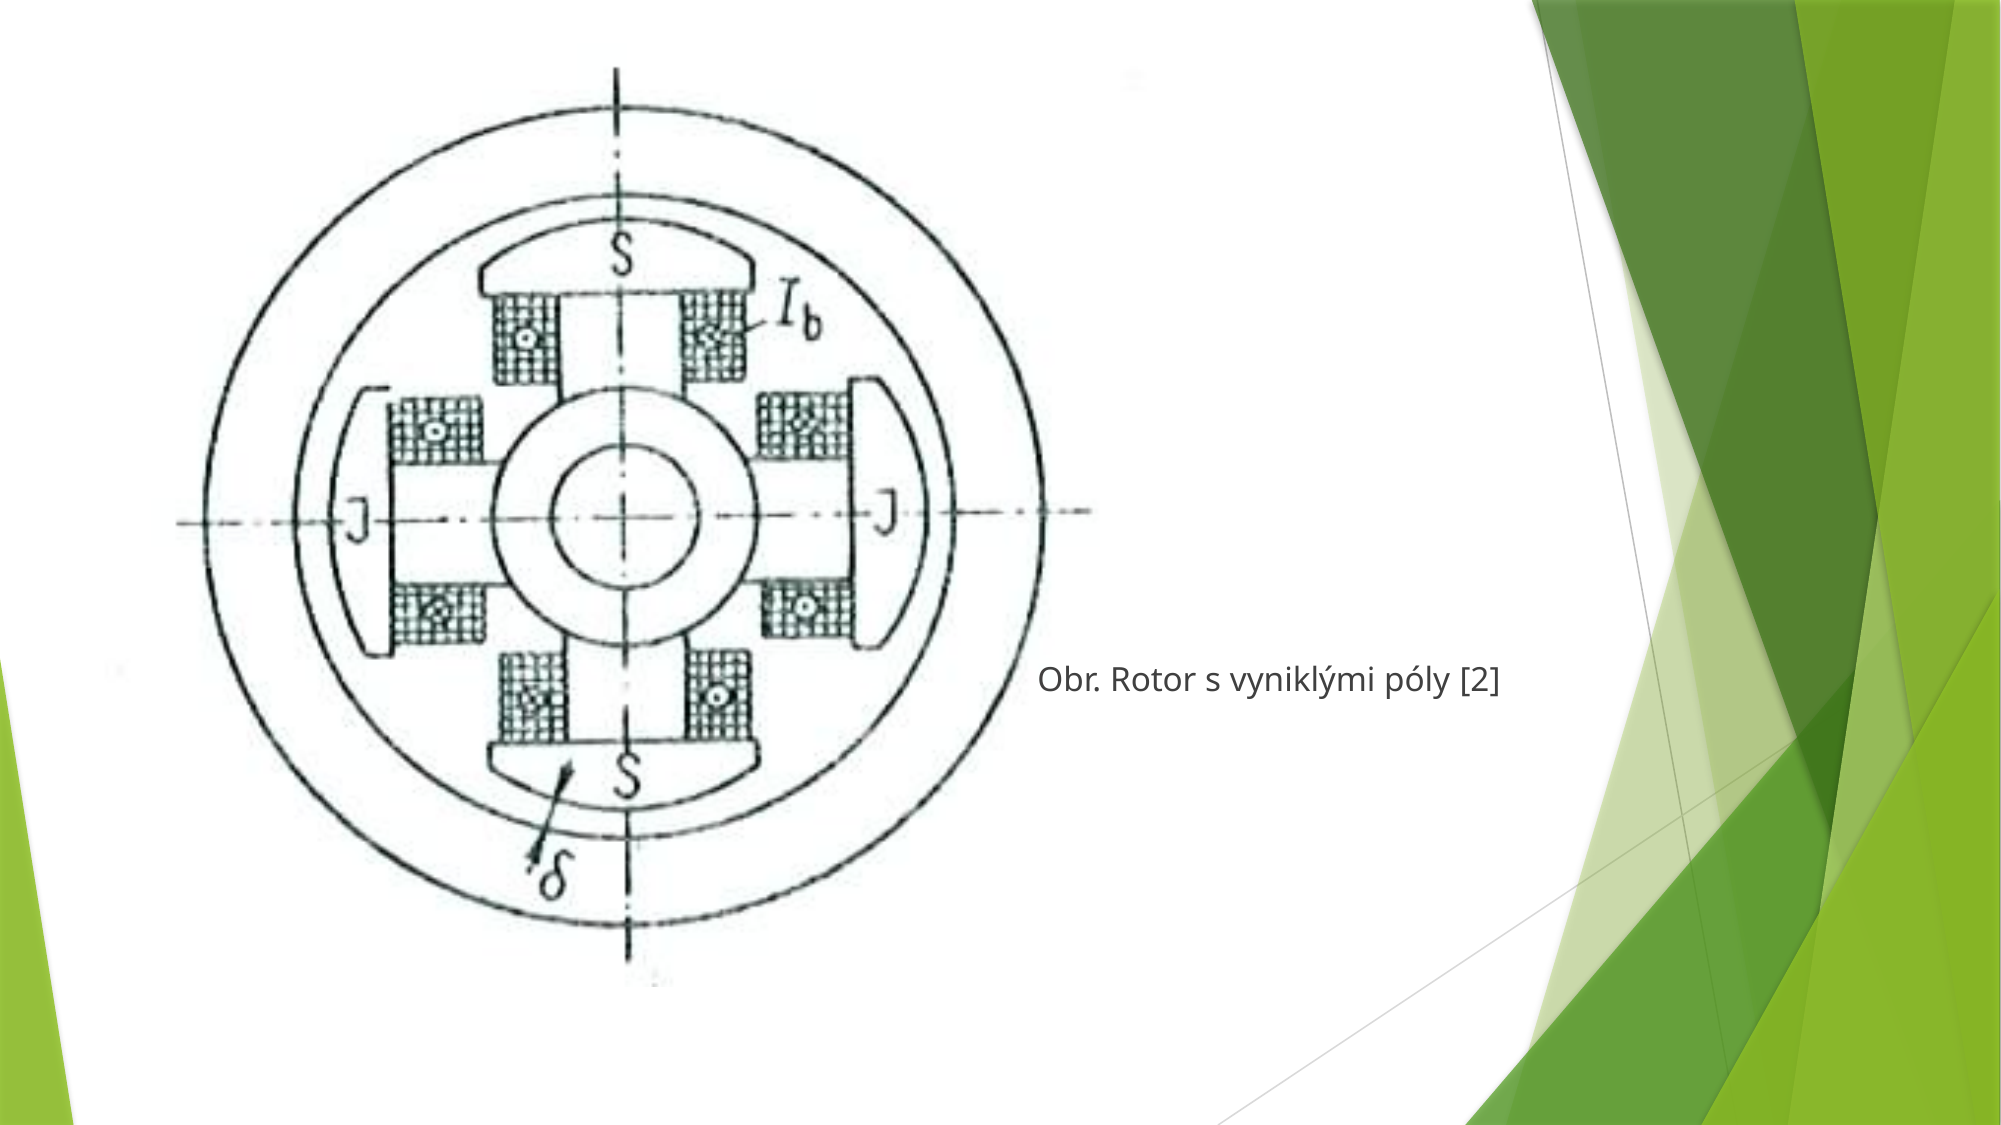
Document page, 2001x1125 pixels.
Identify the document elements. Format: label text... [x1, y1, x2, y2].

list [64, 22, 1171, 988]
list Obr. Rotor s vyniklými póly [2] [1176, 650, 1570, 881]
